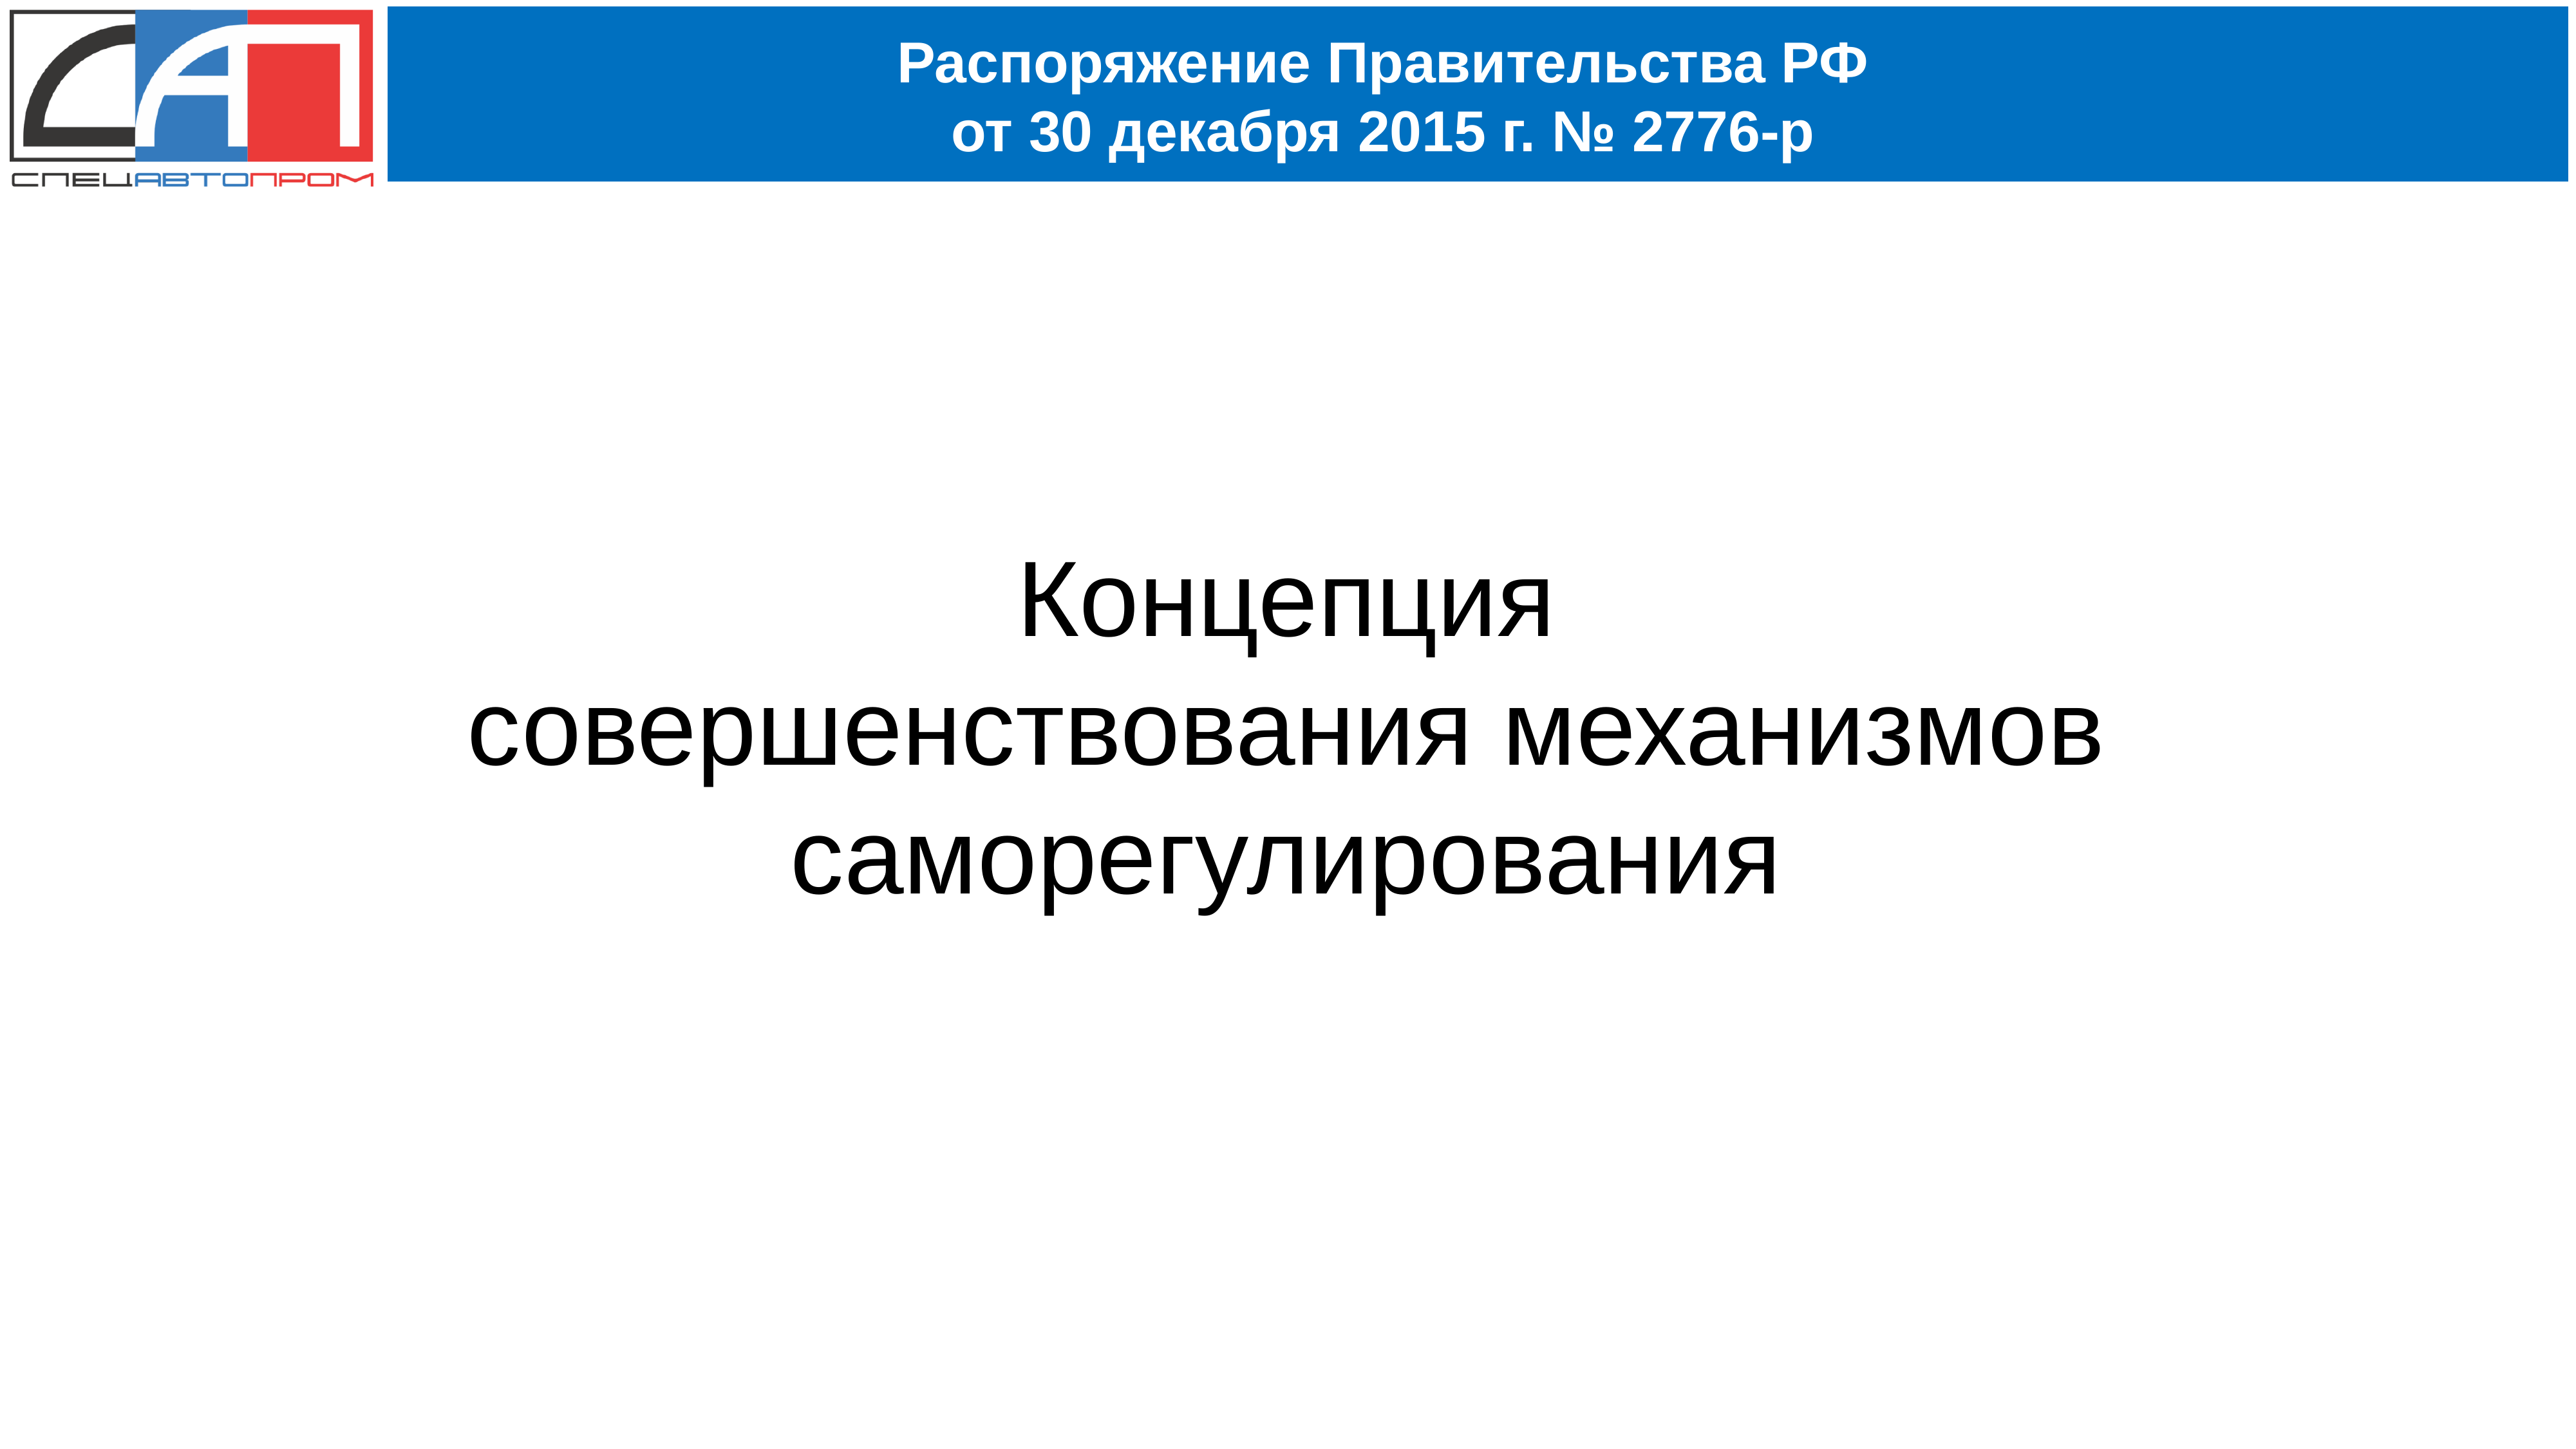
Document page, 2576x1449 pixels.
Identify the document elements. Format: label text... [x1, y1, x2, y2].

picture [10, 9, 373, 187]
text_box Распоряжение Правительства РФ от 30 декабря 2015 г. № 2776-р [193, 1, 2573, 187]
text_box [3, 2, 383, 187]
text_box Концепция совершенствования механизмов саморегулирования [0, 524, 2573, 921]
